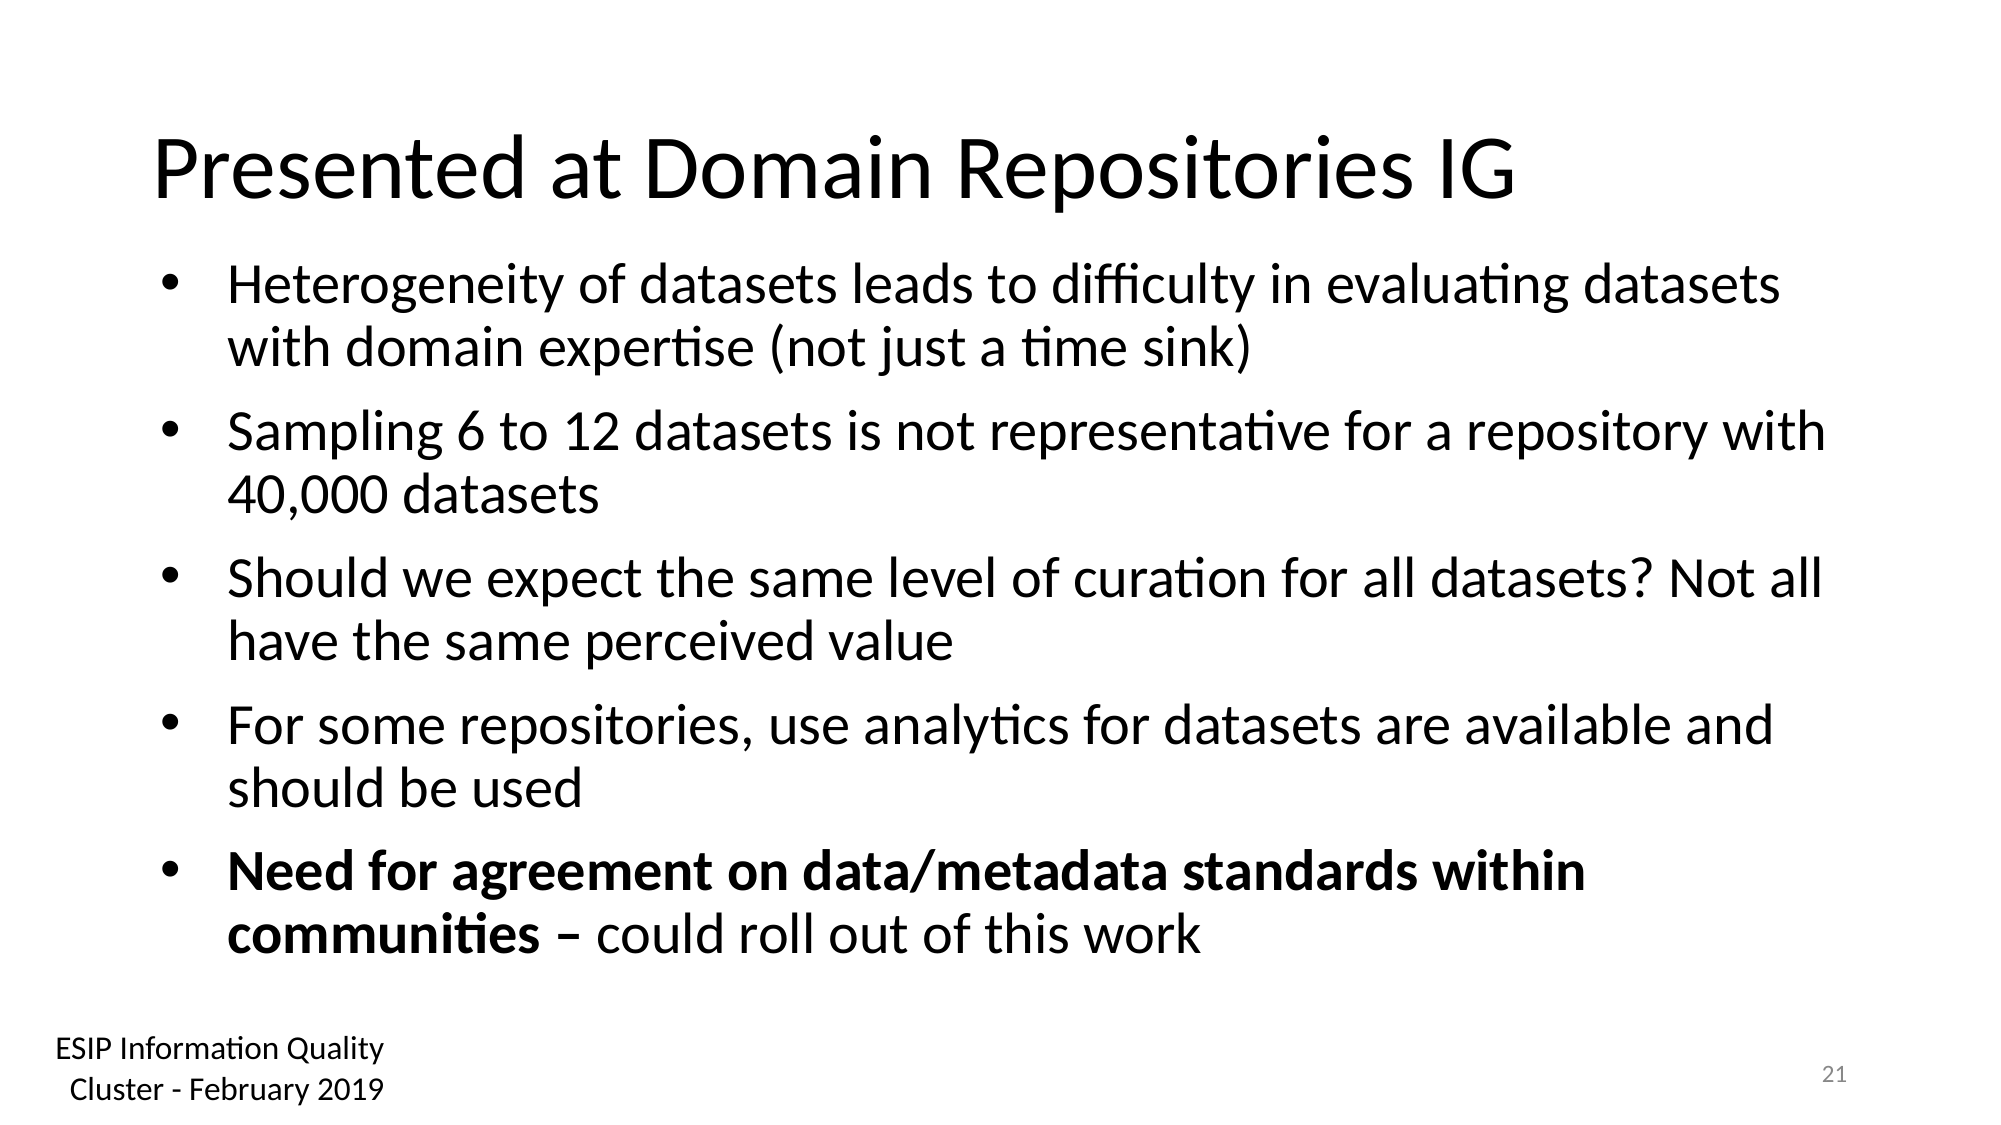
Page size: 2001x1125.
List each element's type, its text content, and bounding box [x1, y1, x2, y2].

text_box ESIP Information Quality Cluster - February 2019 [17, 1019, 400, 1075]
title Presented at Domain Repositories IG [137, 59, 1863, 246]
list Heterogeneity of datasets leads to difficulty in evaluating datasets with domain expertise (not just a time sink) Sampling 6 to 12 datasets is not representative for a repository with 40,000 datasets Should we expect the same level of curation for all datasets? Not all have the same perceived value For some repositories, use analytics for datasets are available and should be used Need for agreement on data/metadata standards within communities – could roll out of this work [137, 246, 1863, 960]
slide_number 21 [1412, 1042, 1863, 1103]
